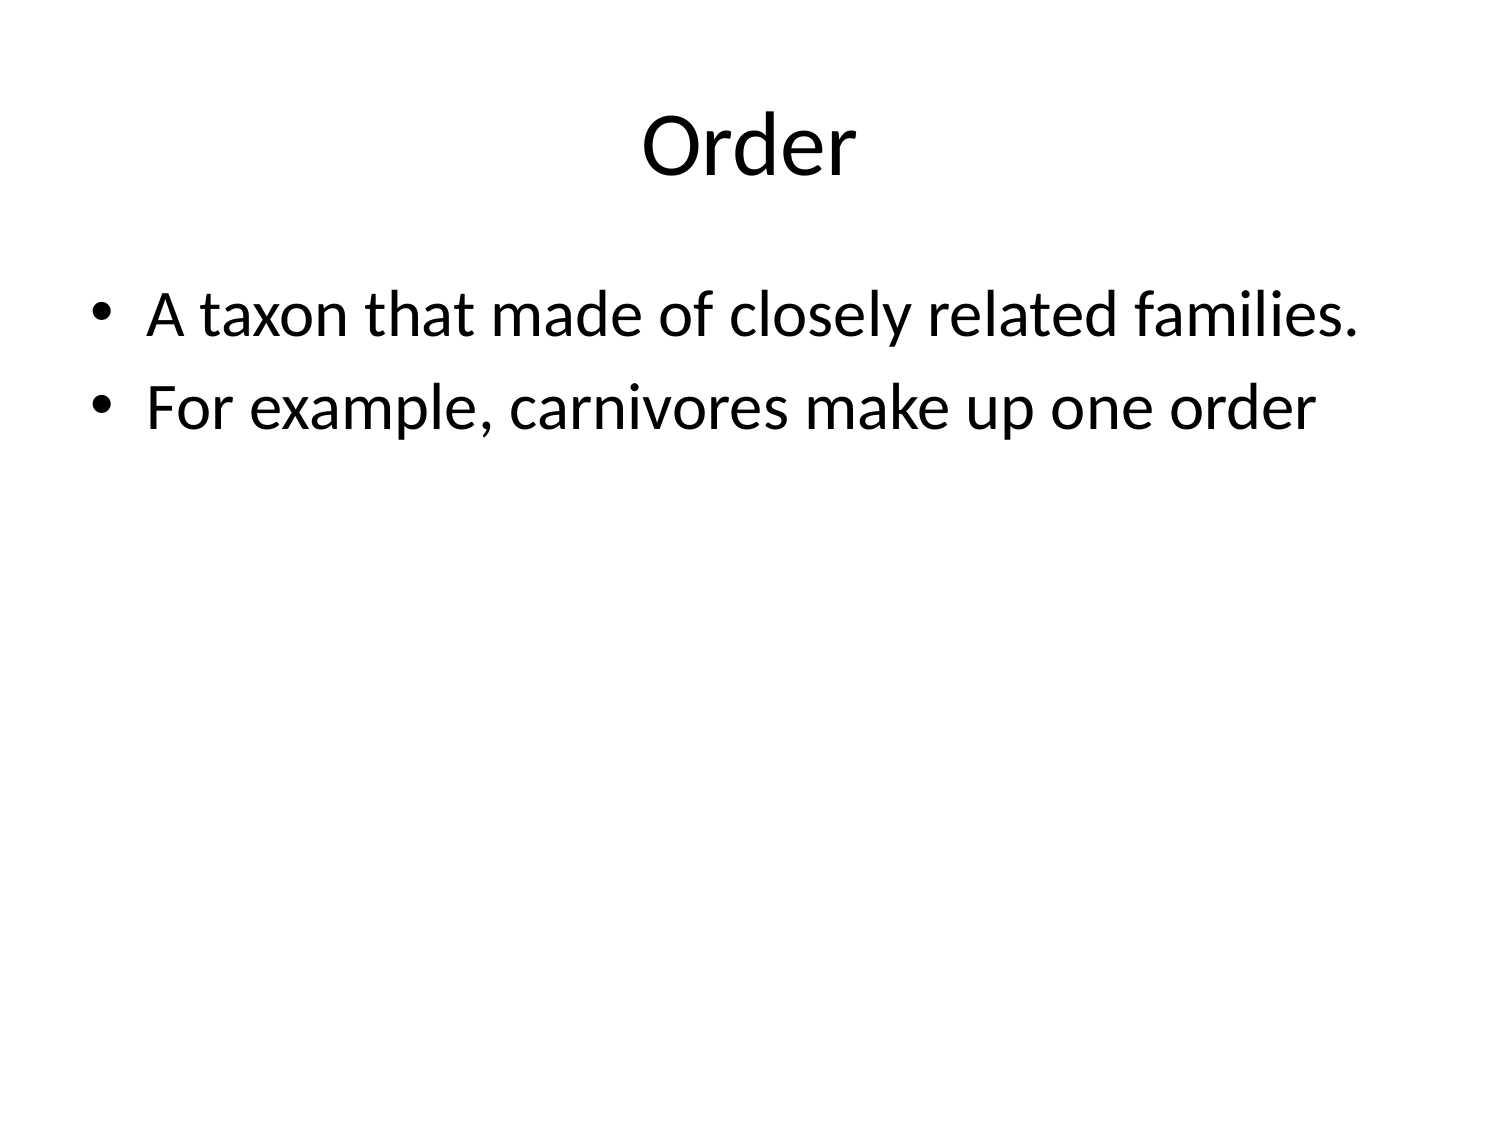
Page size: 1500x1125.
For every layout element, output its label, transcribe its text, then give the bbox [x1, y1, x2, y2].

list A taxon that made of closely related families. For example, carnivores make up one order [75, 262, 1425, 1005]
title Order [75, 45, 1425, 233]
